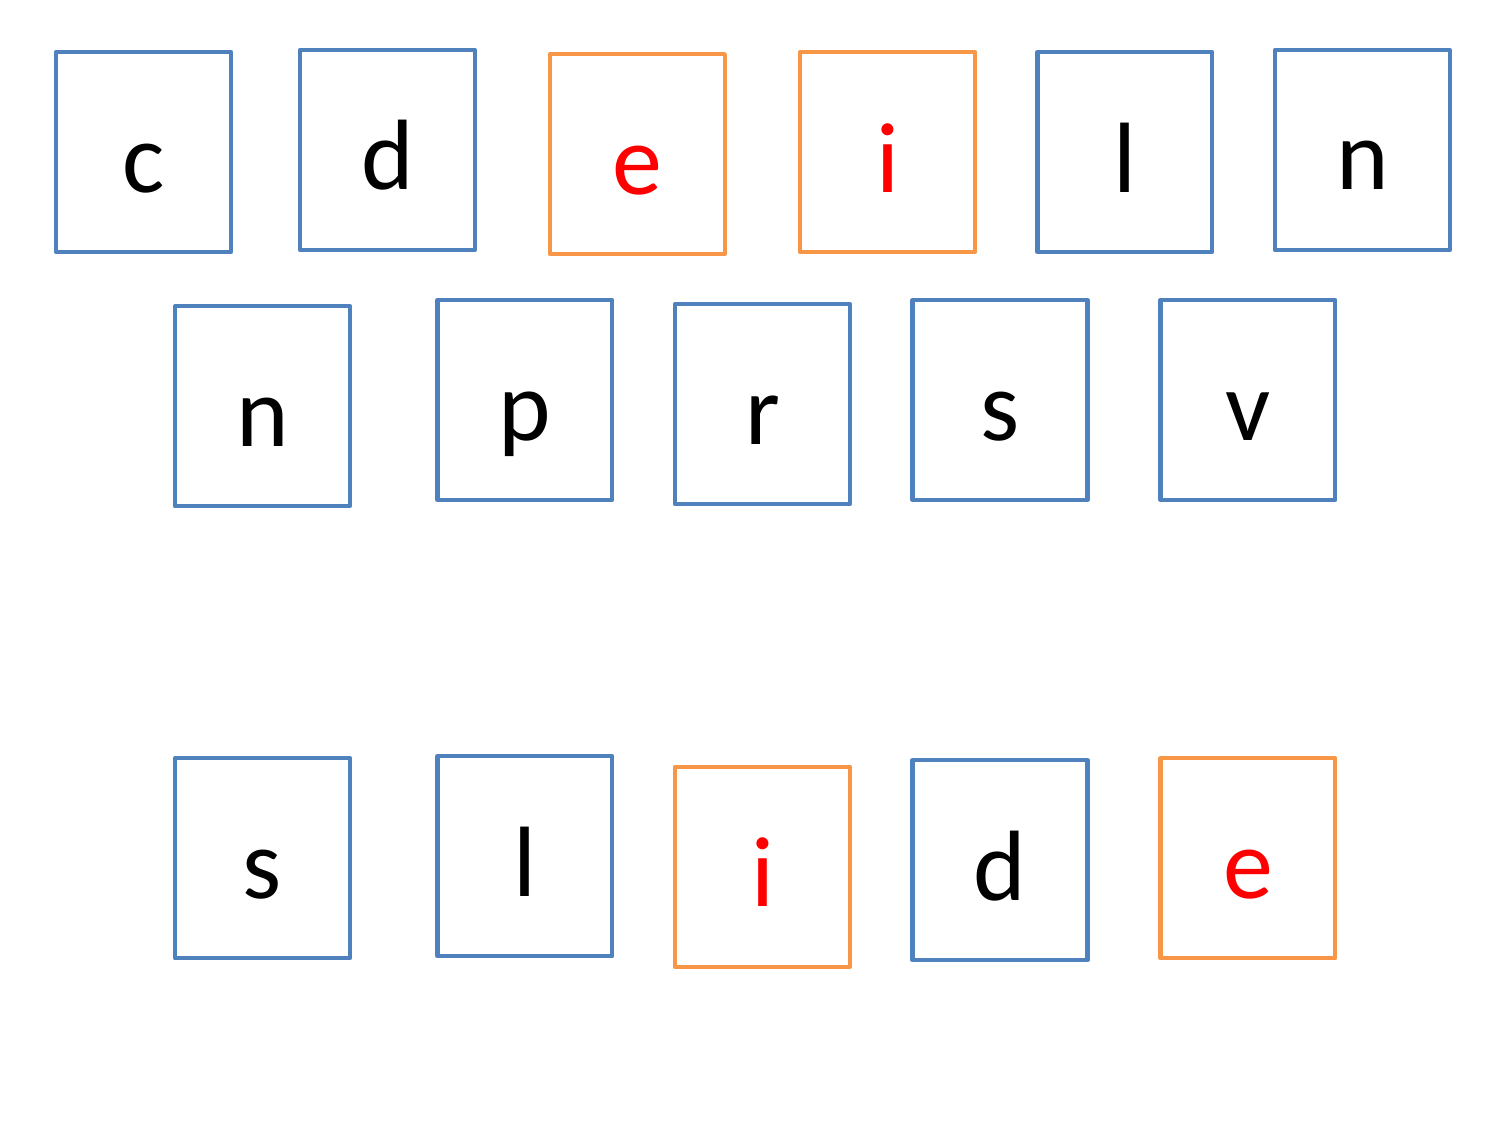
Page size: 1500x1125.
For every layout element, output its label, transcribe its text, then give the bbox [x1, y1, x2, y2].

text_box n [173, 304, 352, 508]
text_box c [54, 50, 233, 254]
text_box v [1158, 298, 1337, 502]
text_box e [548, 52, 727, 256]
text_box i [798, 50, 977, 254]
text_box s [173, 756, 352, 960]
text_box d [298, 48, 477, 252]
text_box e [1158, 756, 1337, 960]
text_box i [673, 765, 852, 969]
text_box n [1273, 48, 1452, 252]
text_box s [910, 298, 1090, 502]
text_box l [1035, 50, 1214, 254]
text_box d [910, 758, 1090, 962]
text_box p [435, 298, 614, 502]
text_box l [435, 754, 614, 958]
text_box r [673, 302, 852, 506]
